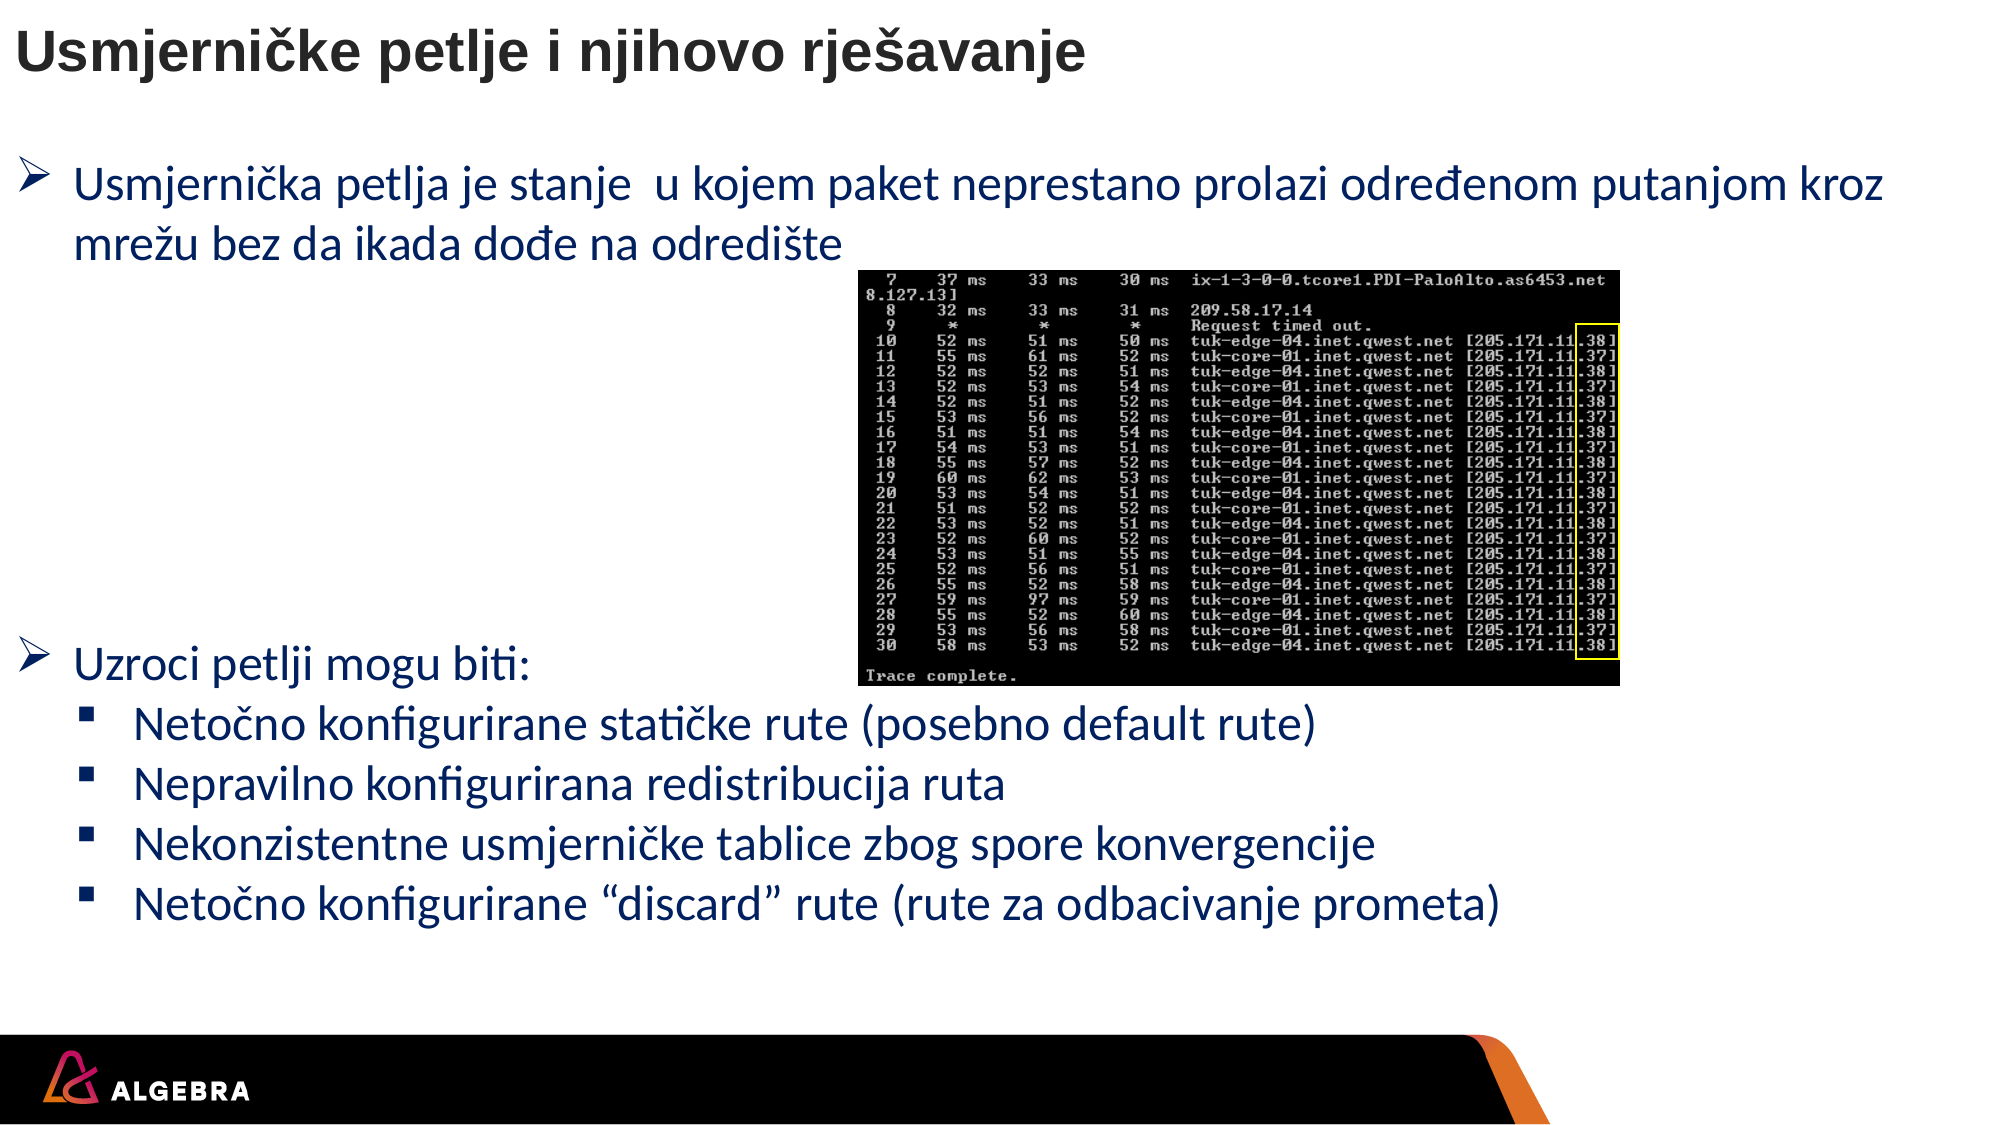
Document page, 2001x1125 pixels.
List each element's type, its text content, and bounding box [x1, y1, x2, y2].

picture [0, 1034, 1733, 1125]
text_box Usmjernička petlja je stanje u kojem paket neprestano prolazi određenom putanjom kroz mrežu bez da ikada dođe na odredište Uzroci petlji mogu biti: Netočno konfigurirane statičke rute (posebno default rute) Nepravilno konfigurirana redistribucija ruta Nekonzistentne usmjerničke tablice zbog spore konvergencije Netočno konfigurirane “discard” rute (rute za odbacivanje prometa) [0, 143, 1982, 983]
picture [858, 270, 1620, 686]
title Usmjerničke petlje i njihovo rješavanje [0, 0, 1304, 107]
